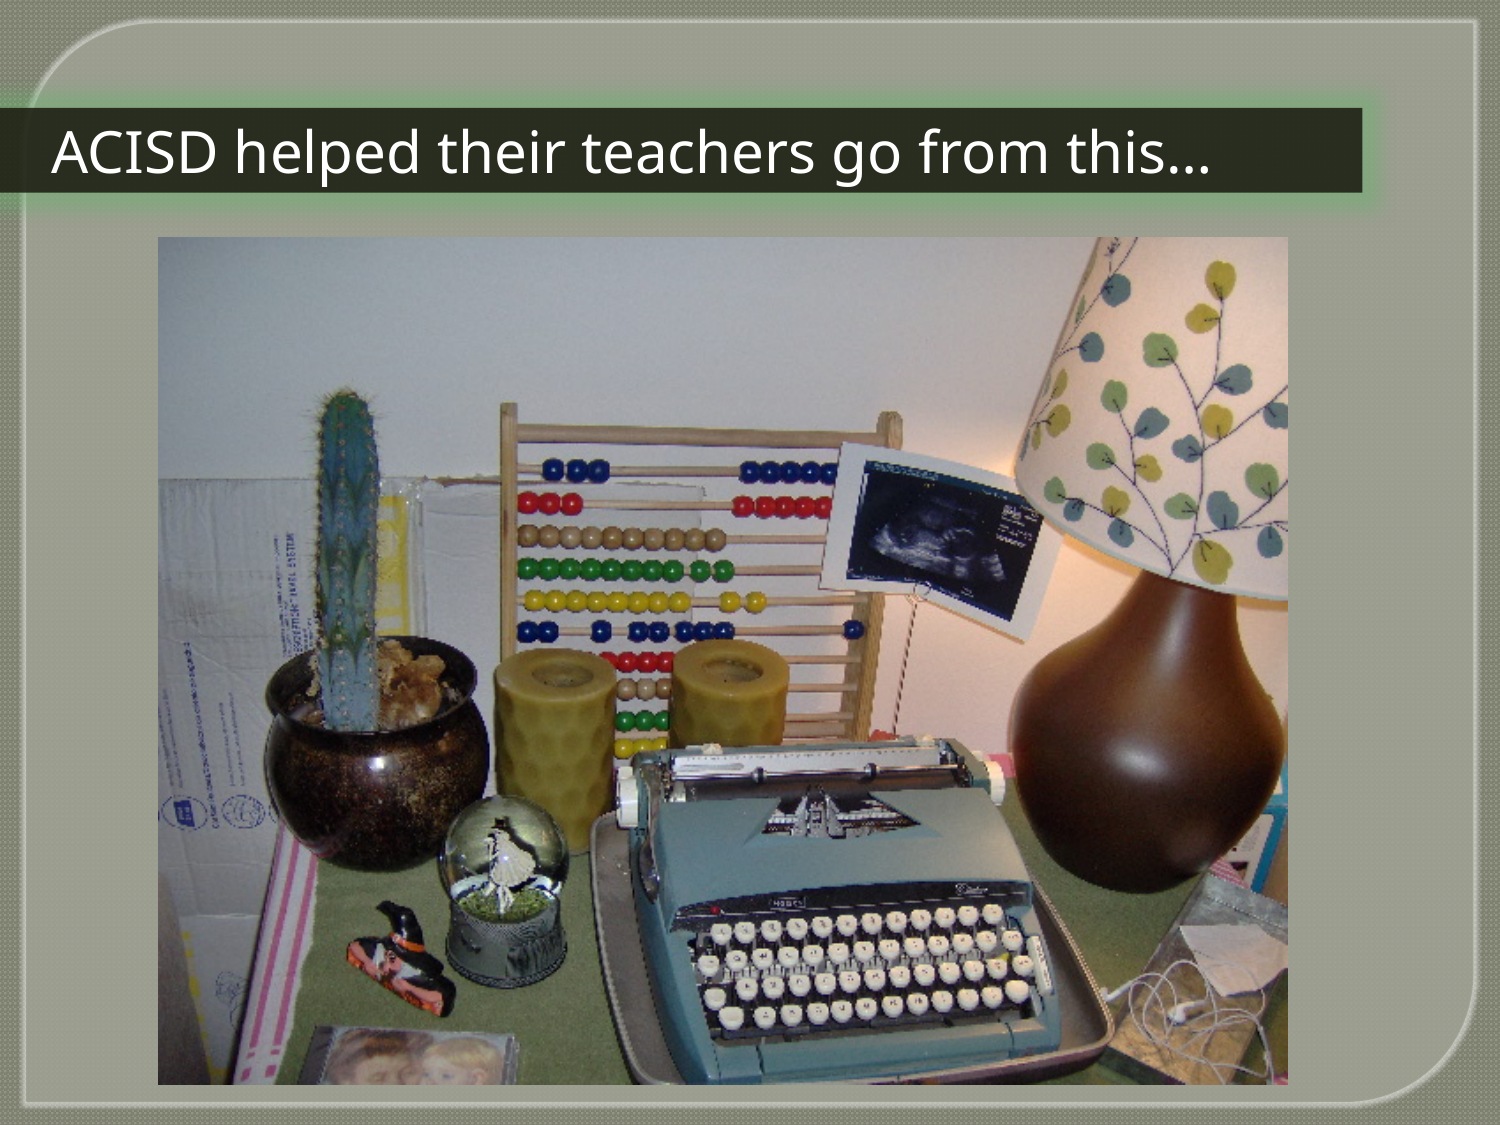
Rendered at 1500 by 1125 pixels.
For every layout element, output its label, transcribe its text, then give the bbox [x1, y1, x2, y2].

picture [158, 237, 1288, 1085]
text_box ACISD helped their teachers go from this… [0, 107, 1363, 193]
